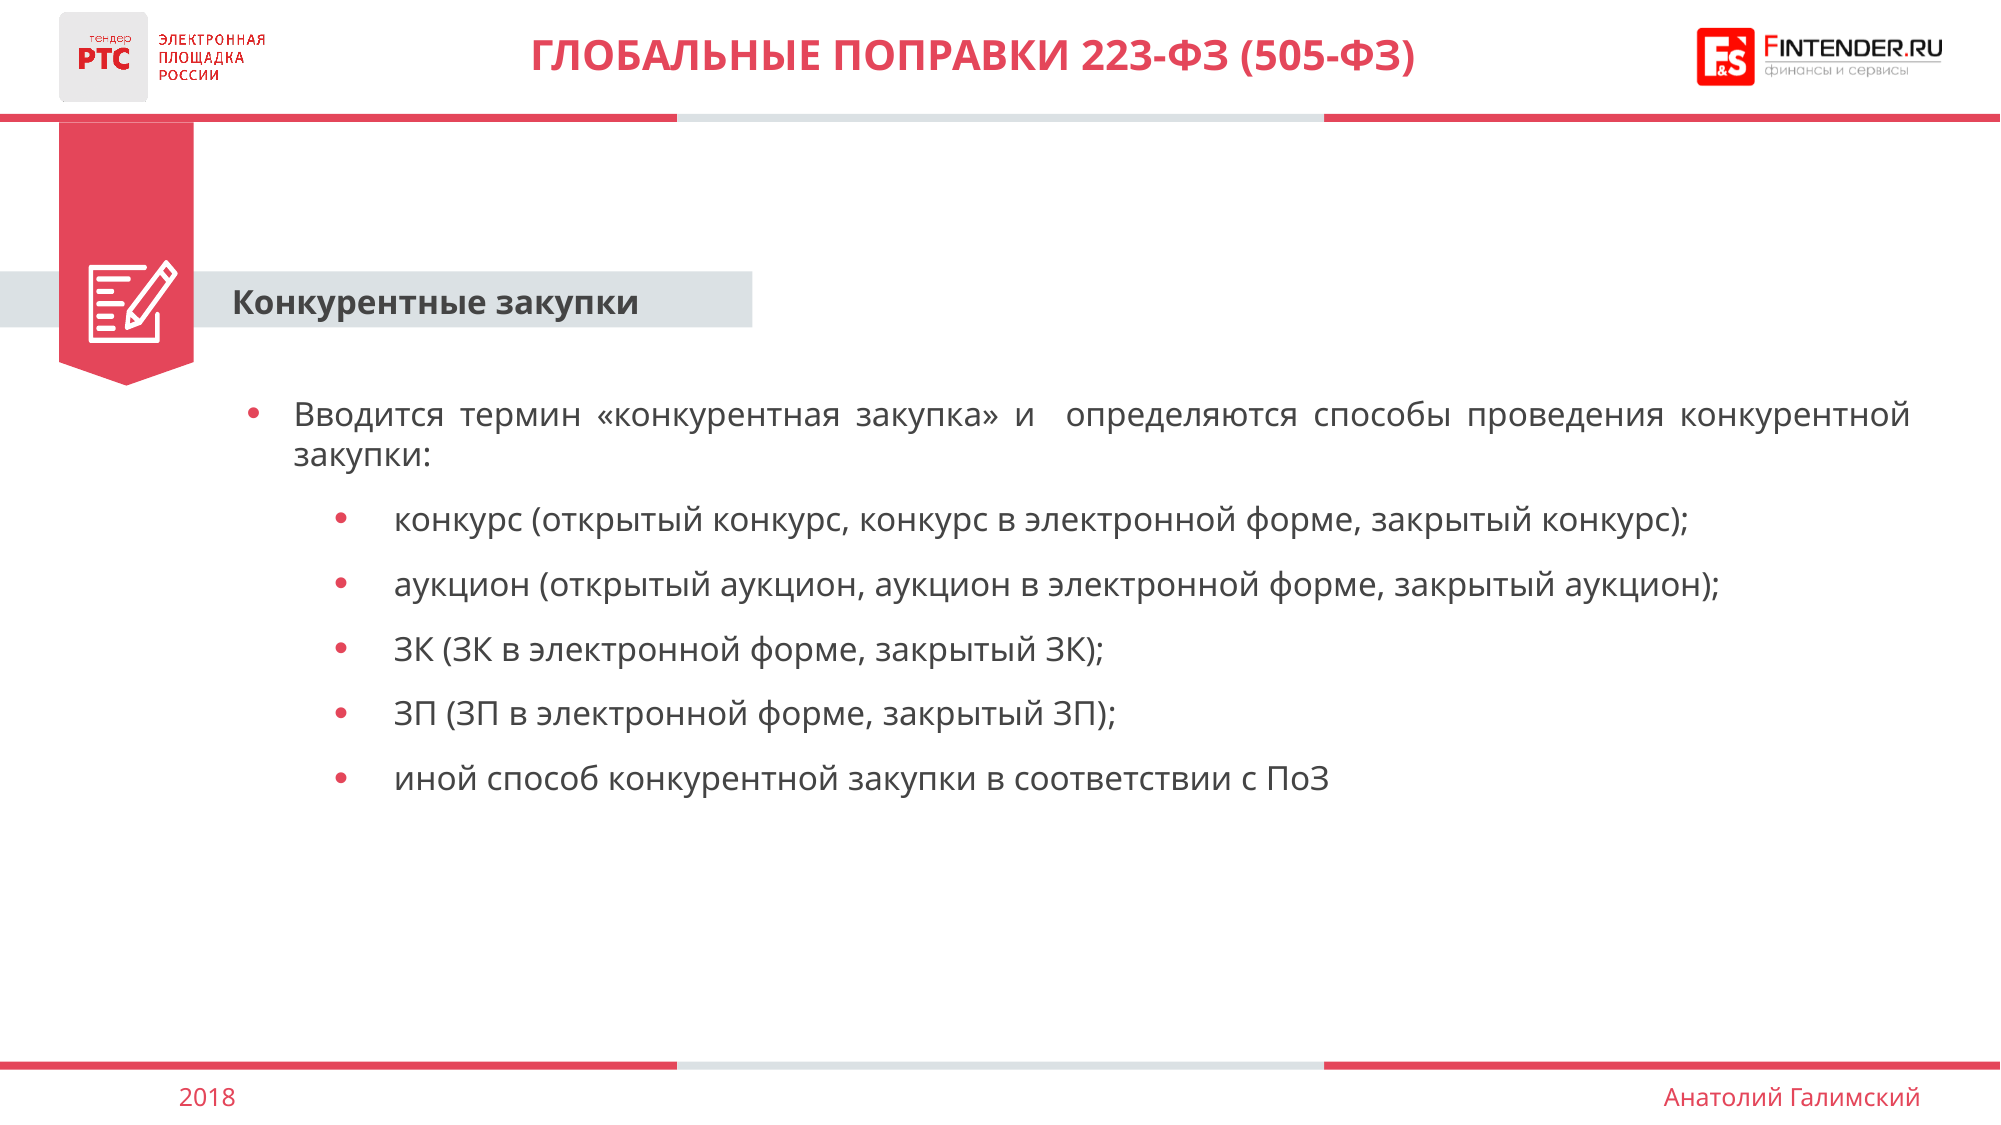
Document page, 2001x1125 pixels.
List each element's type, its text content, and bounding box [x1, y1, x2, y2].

text_box Вводится термин «конкурентная закупка» и определяются способы проведения конкурентной закупки: конкурс (открытый конкурс, конкурс в электронной форме, закрытый конкурс); аукцион (открытый аукцион, аукцион в электронной форме, закрытый аукцион); ЗК (ЗК в электронной форме, закрытый ЗК); ЗП (ЗП в электронной форме, закрытый ЗП); иной способ конкурентной закупки в соответствии с ПоЗ [231, 385, 1929, 805]
picture [59, 12, 265, 102]
text_box 2018 [0, 1073, 415, 1119]
text_box [195, 270, 753, 328]
picture [1696, 18, 1942, 95]
text_box [124, 260, 178, 330]
text_box Конкурентные закупки [231, 281, 960, 322]
text_box Анатолий Галимский [1584, 1073, 2000, 1119]
title ГЛОБАЛЬНЫЕ ПОПРАВКИ 223-фз (505-фз) [294, 0, 1652, 114]
text_box [0, 270, 58, 328]
text_box [88, 264, 160, 343]
text_box [58, 121, 195, 387]
